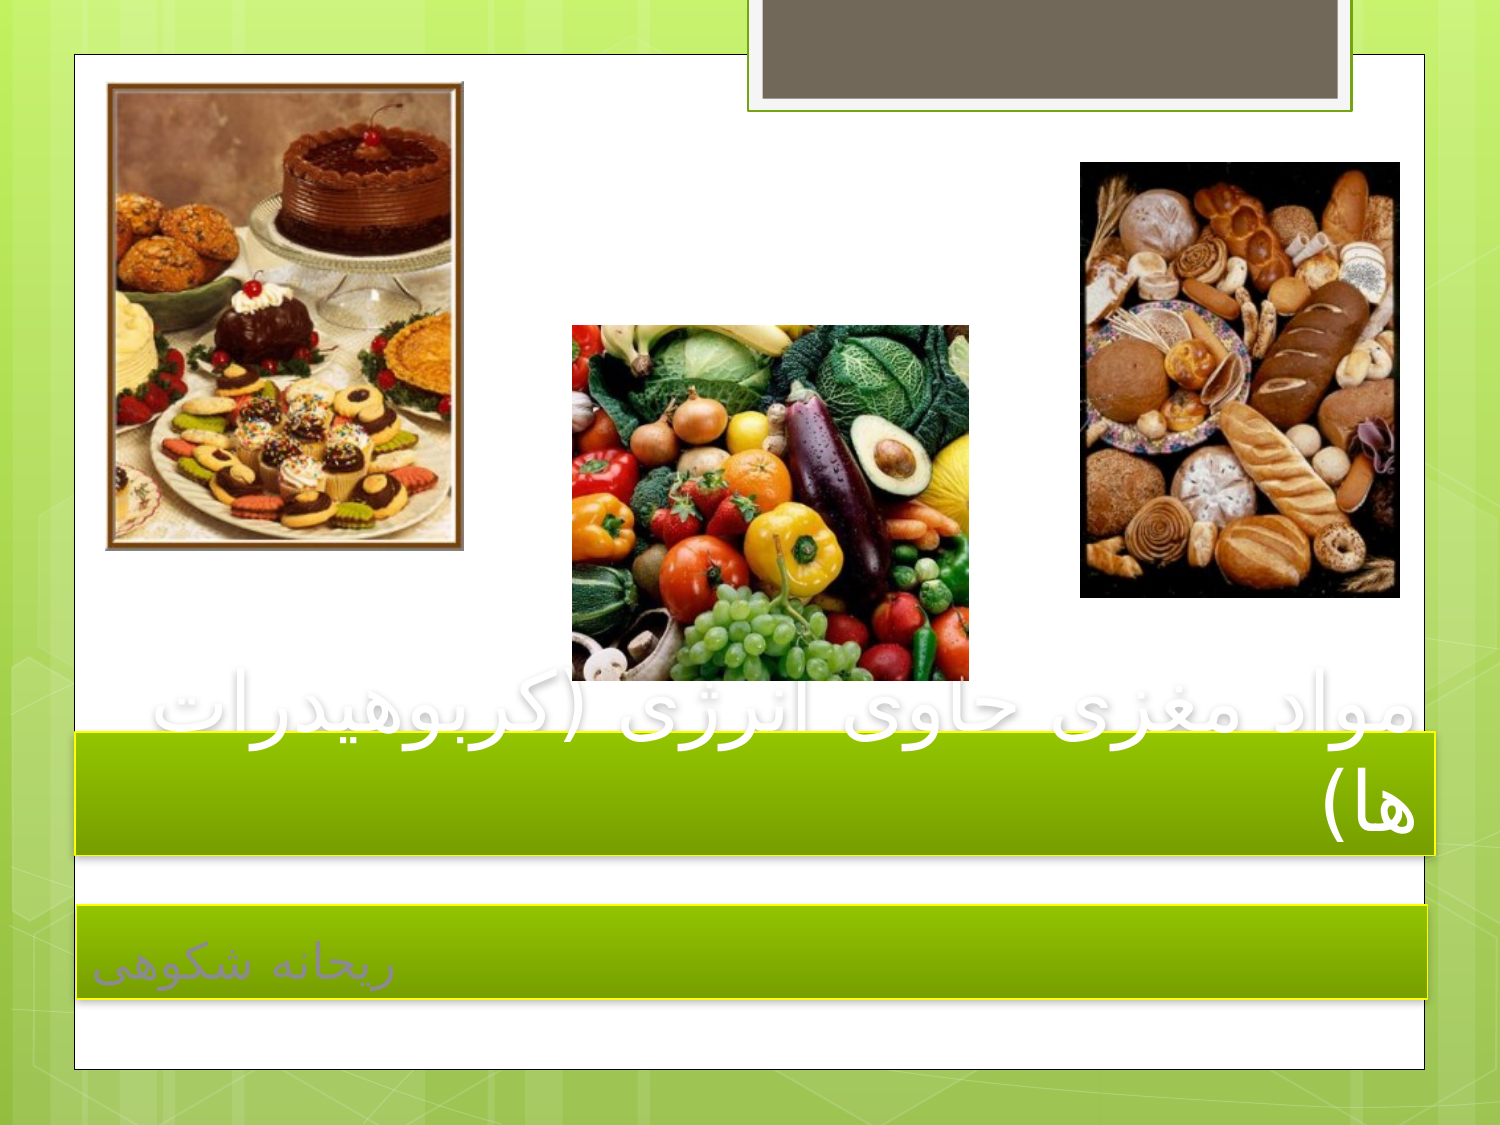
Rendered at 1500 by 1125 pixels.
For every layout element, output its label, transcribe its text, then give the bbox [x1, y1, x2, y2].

title مواد مغزی حاوی انرژی (کربوهیدرات ها) [74, 731, 1436, 856]
list ریحانه شکوهی [76, 904, 1428, 1000]
picture [572, 325, 969, 681]
picture [1080, 162, 1400, 599]
picture [105, 81, 464, 551]
